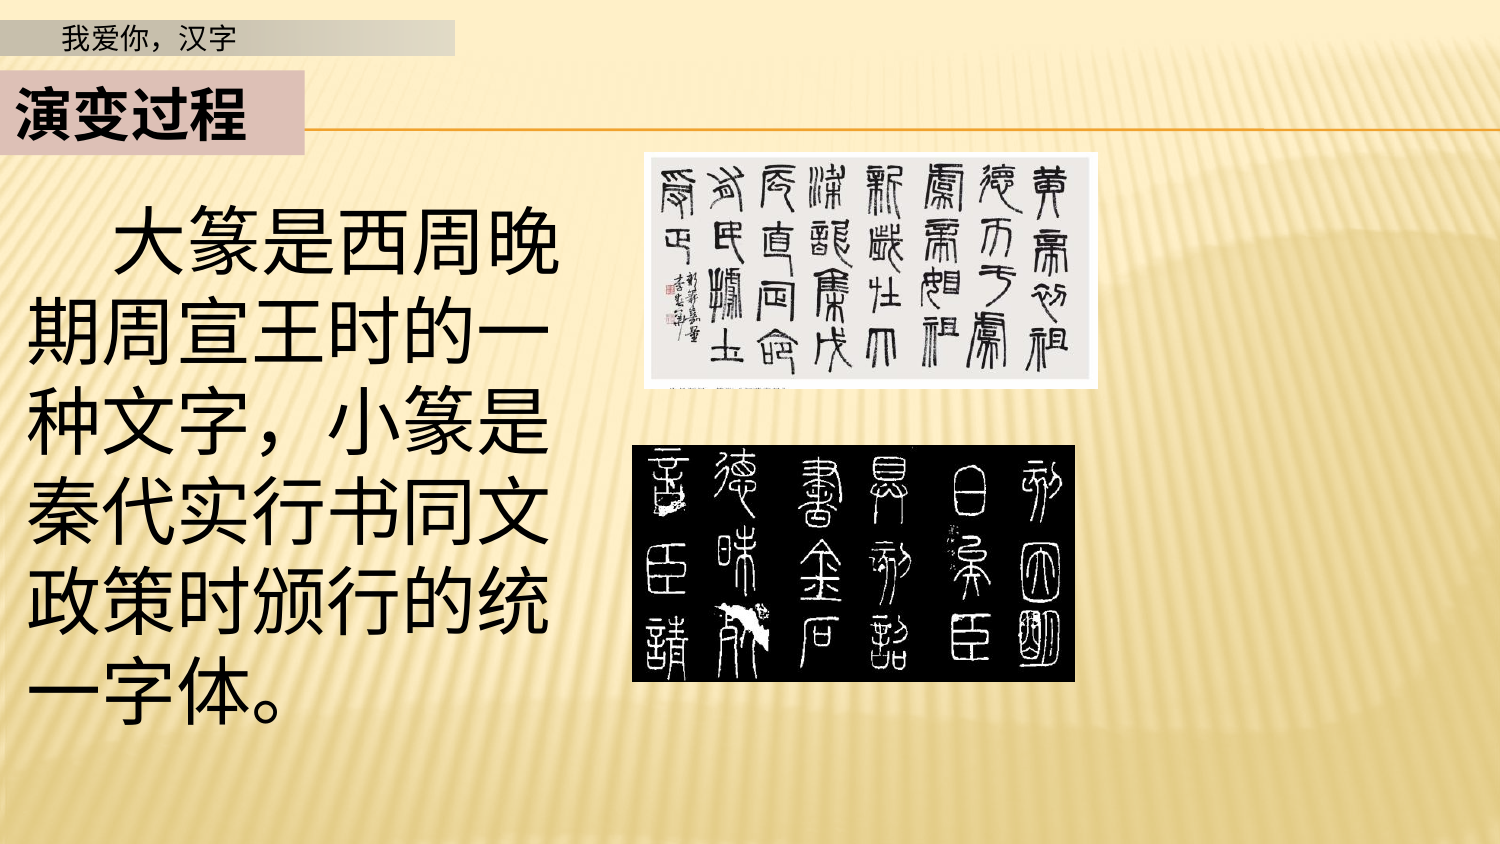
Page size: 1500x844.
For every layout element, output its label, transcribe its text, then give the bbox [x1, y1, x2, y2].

picture [644, 151, 1098, 389]
picture [632, 444, 1075, 682]
text_box 大篆是西周晚期周宣王时的一种文字，小篆是秦代实行书同文政策时颁行的统一字体。 [11, 187, 610, 743]
text_box 演变过程 [0, 70, 305, 156]
